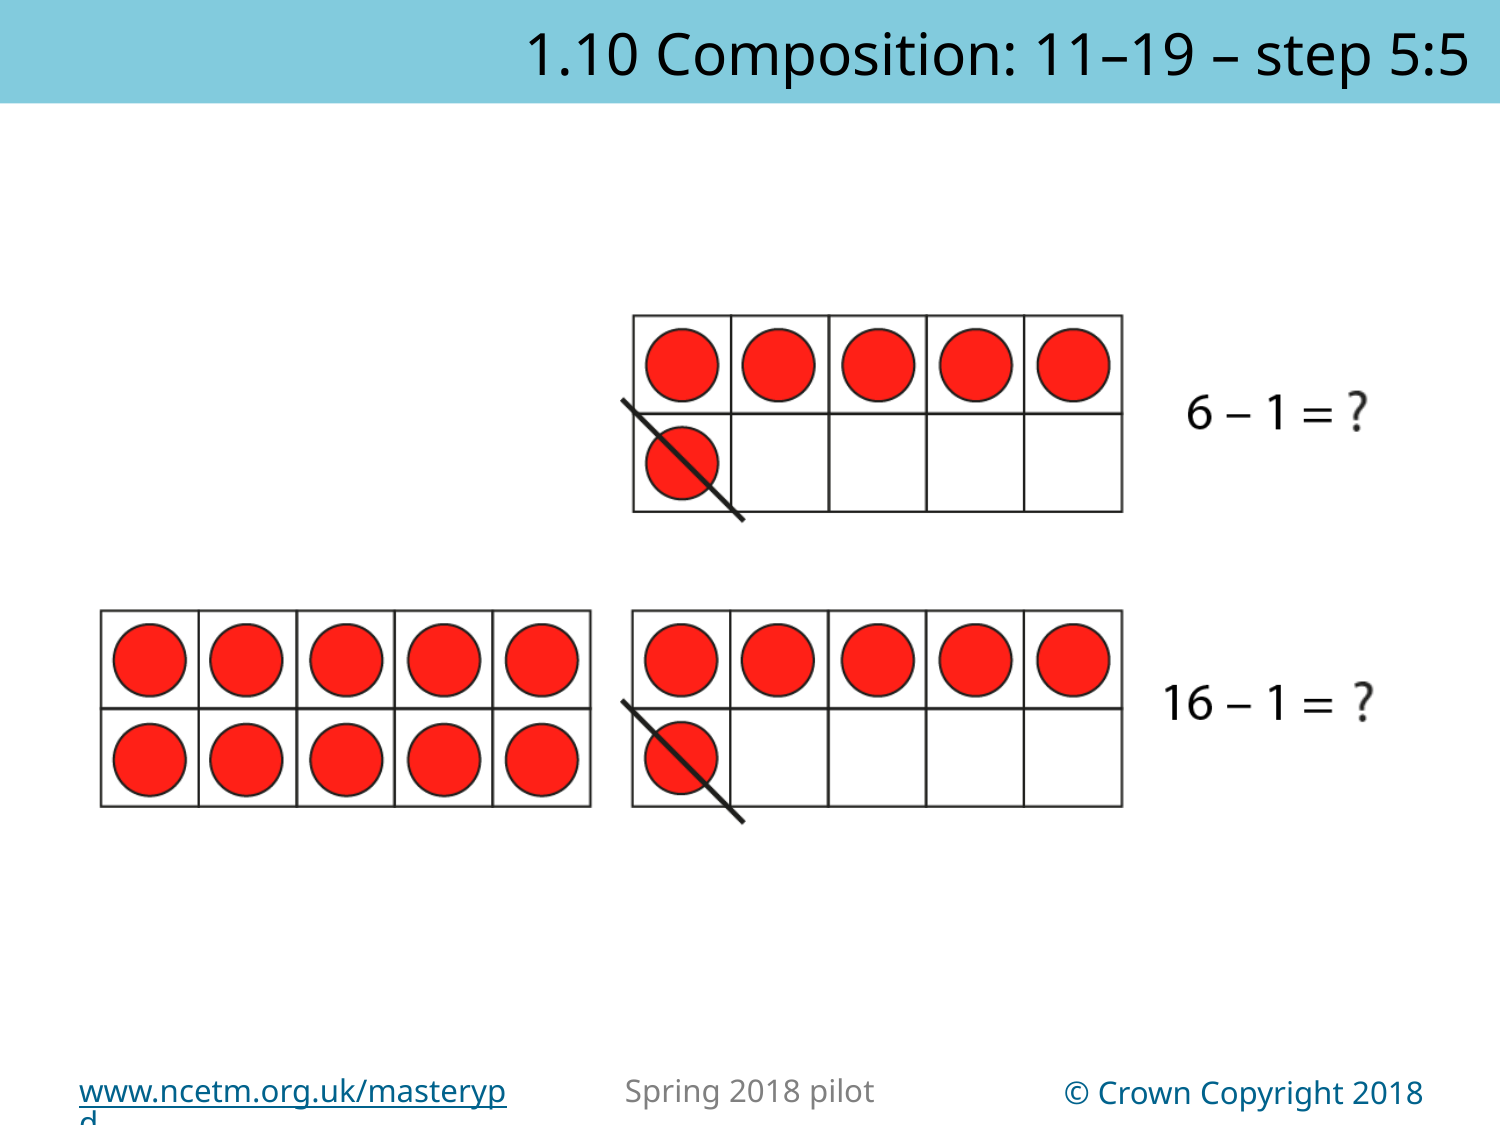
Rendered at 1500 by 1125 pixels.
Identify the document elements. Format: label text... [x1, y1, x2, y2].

picture [1163, 594, 1400, 811]
picture [619, 311, 1412, 534]
list 1.10 Composition: 11–19 – step 5:5 [0, 0, 1500, 104]
picture [99, 591, 1140, 835]
